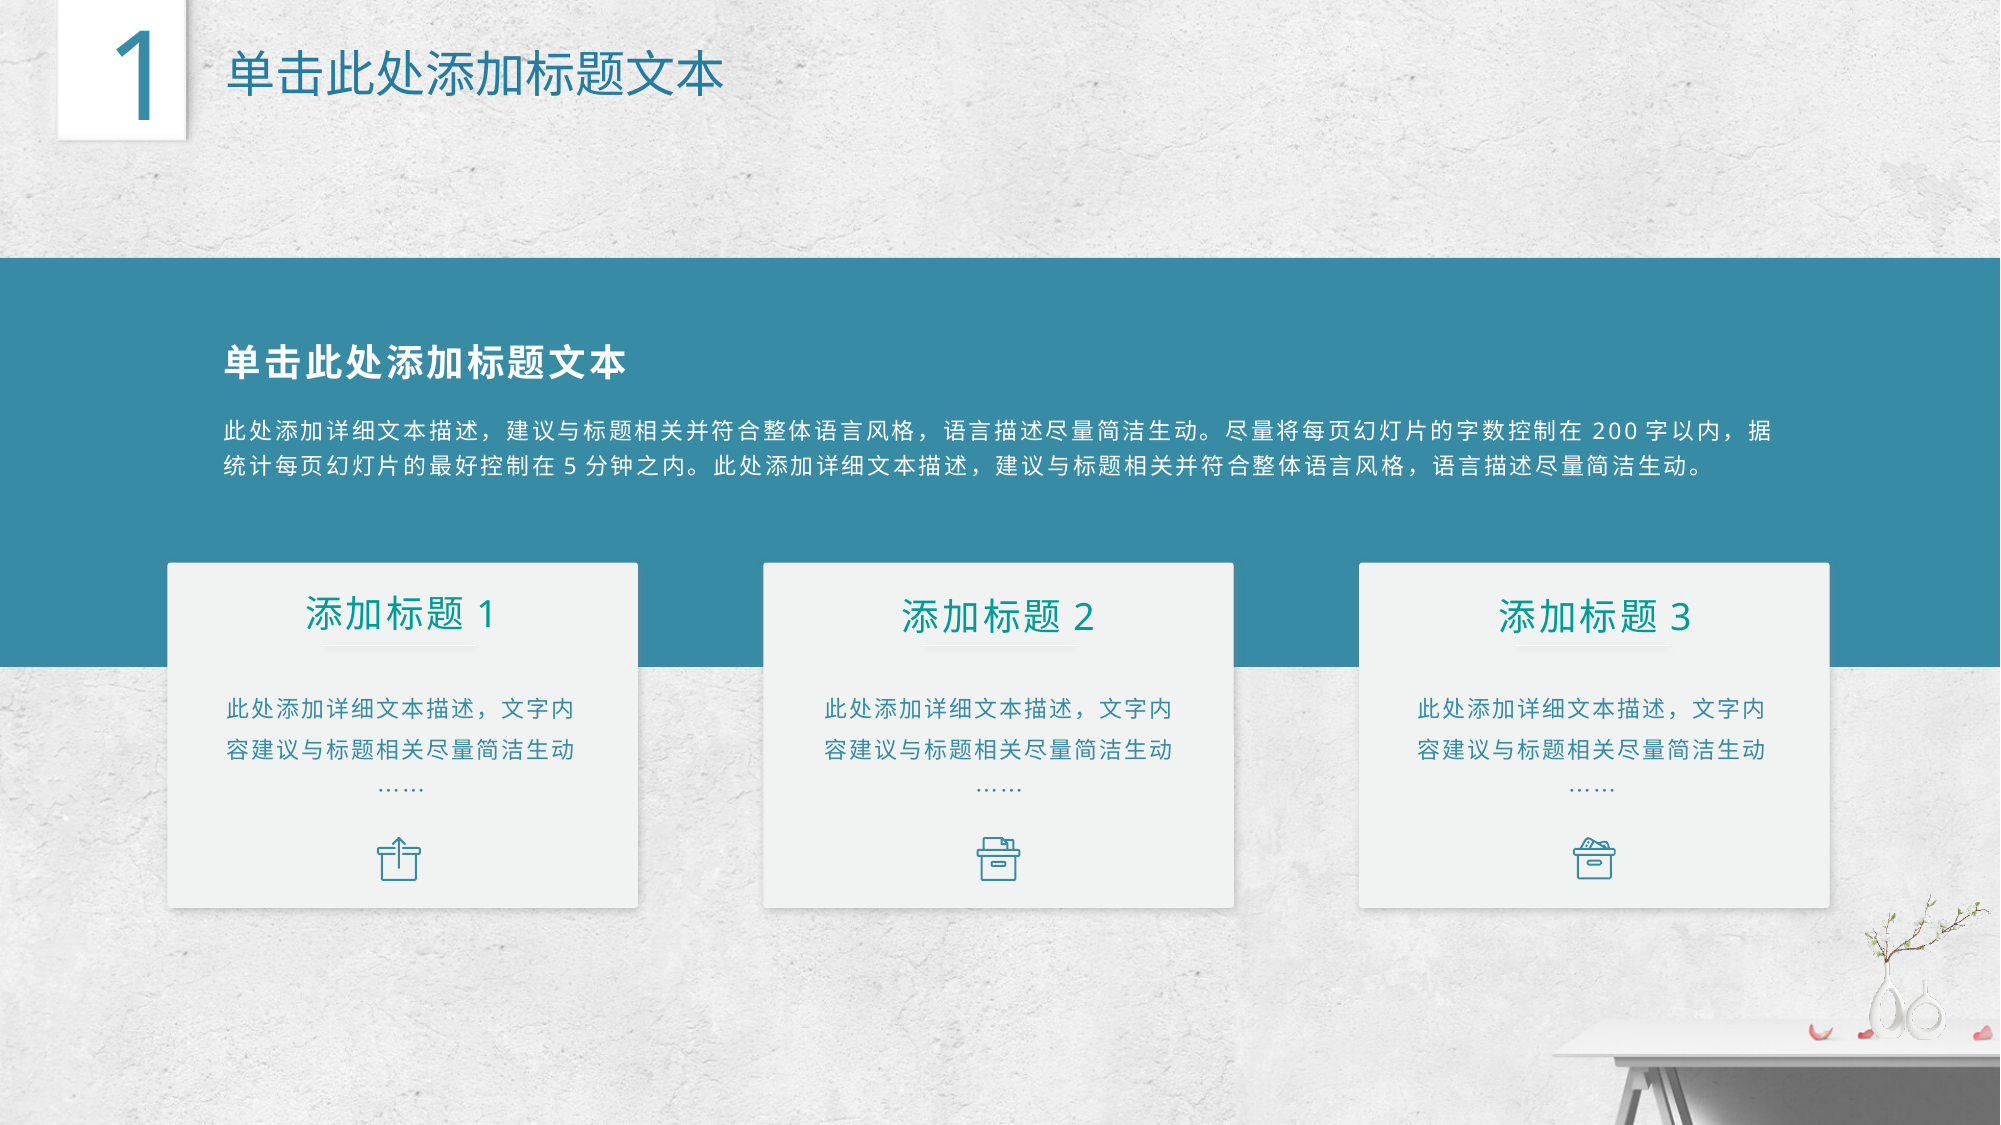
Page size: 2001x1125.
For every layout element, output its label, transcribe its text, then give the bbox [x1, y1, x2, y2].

text_box 1 [90, 0, 193, 153]
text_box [209, 331, 1793, 485]
picture [0, 668, 2000, 1125]
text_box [763, 562, 1234, 908]
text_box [167, 562, 638, 908]
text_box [1359, 562, 1830, 908]
picture [0, 0, 2000, 257]
text_box 单击此处添加标题文本 [210, 35, 924, 110]
text_box [0, 257, 2000, 668]
